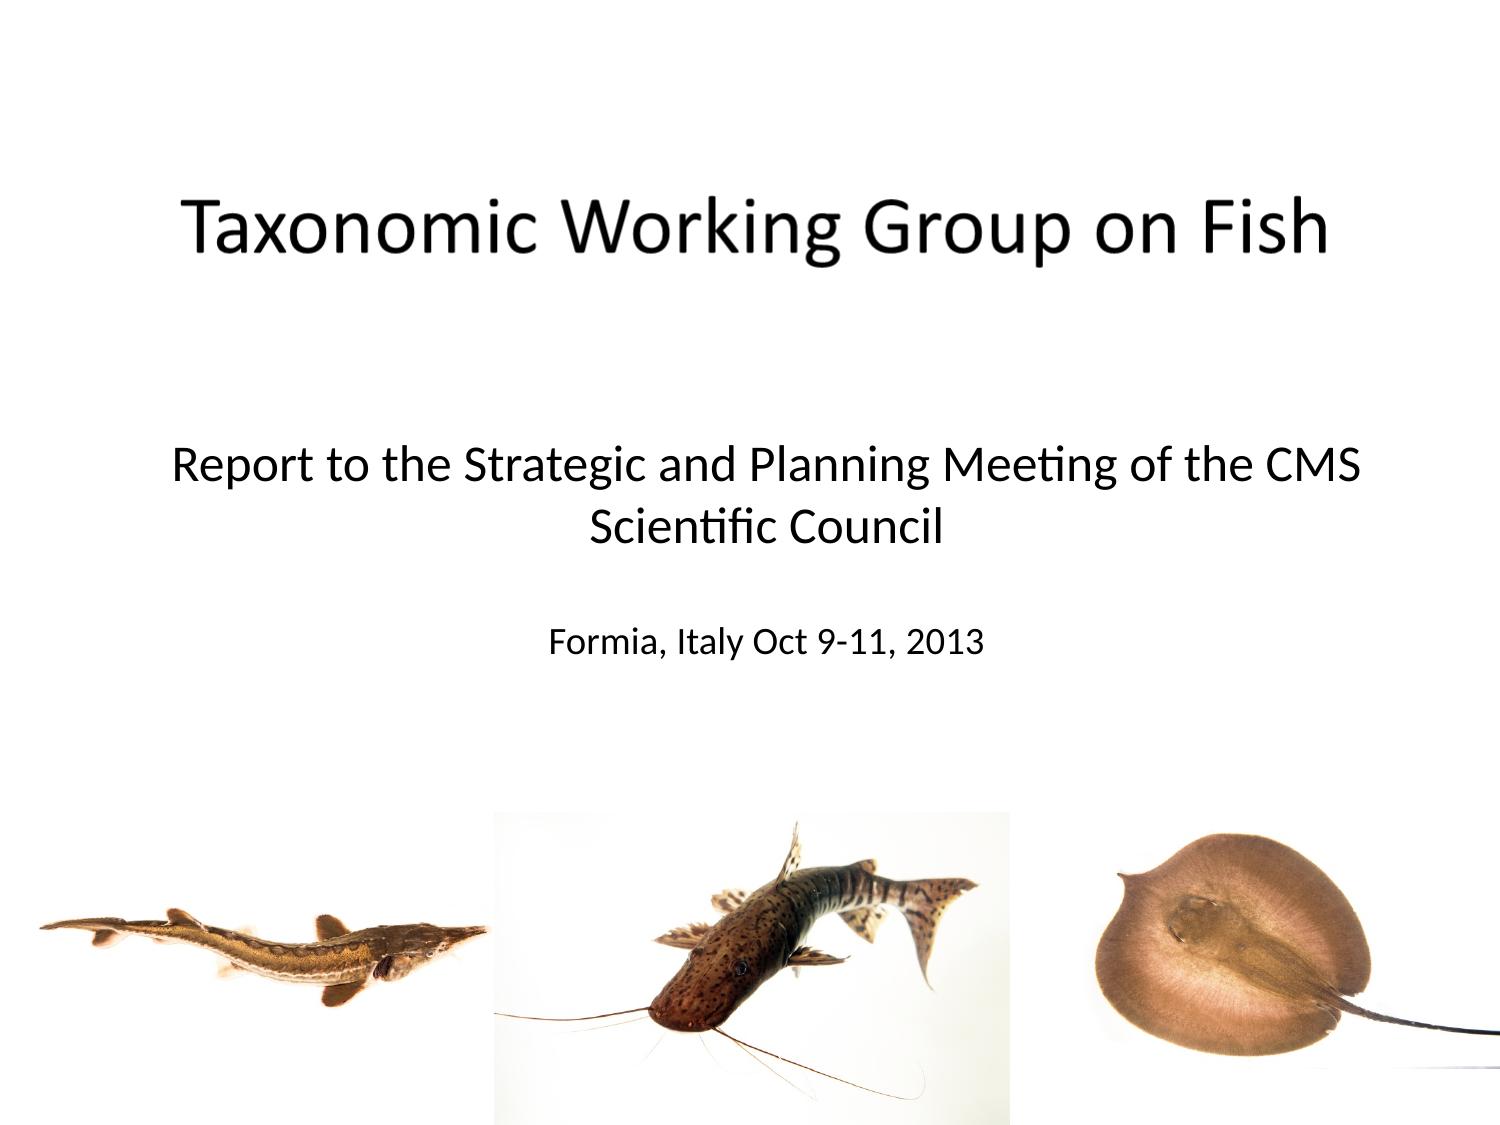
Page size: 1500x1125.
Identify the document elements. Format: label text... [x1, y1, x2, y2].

picture [1062, 822, 1500, 1069]
title Report to the Strategic and Planning Meeting of the CMS Scientific Council Formia, Italy Oct 9-11, 2013 [129, 269, 1405, 823]
picture [37, 766, 1010, 1125]
picture [129, 149, 1382, 326]
